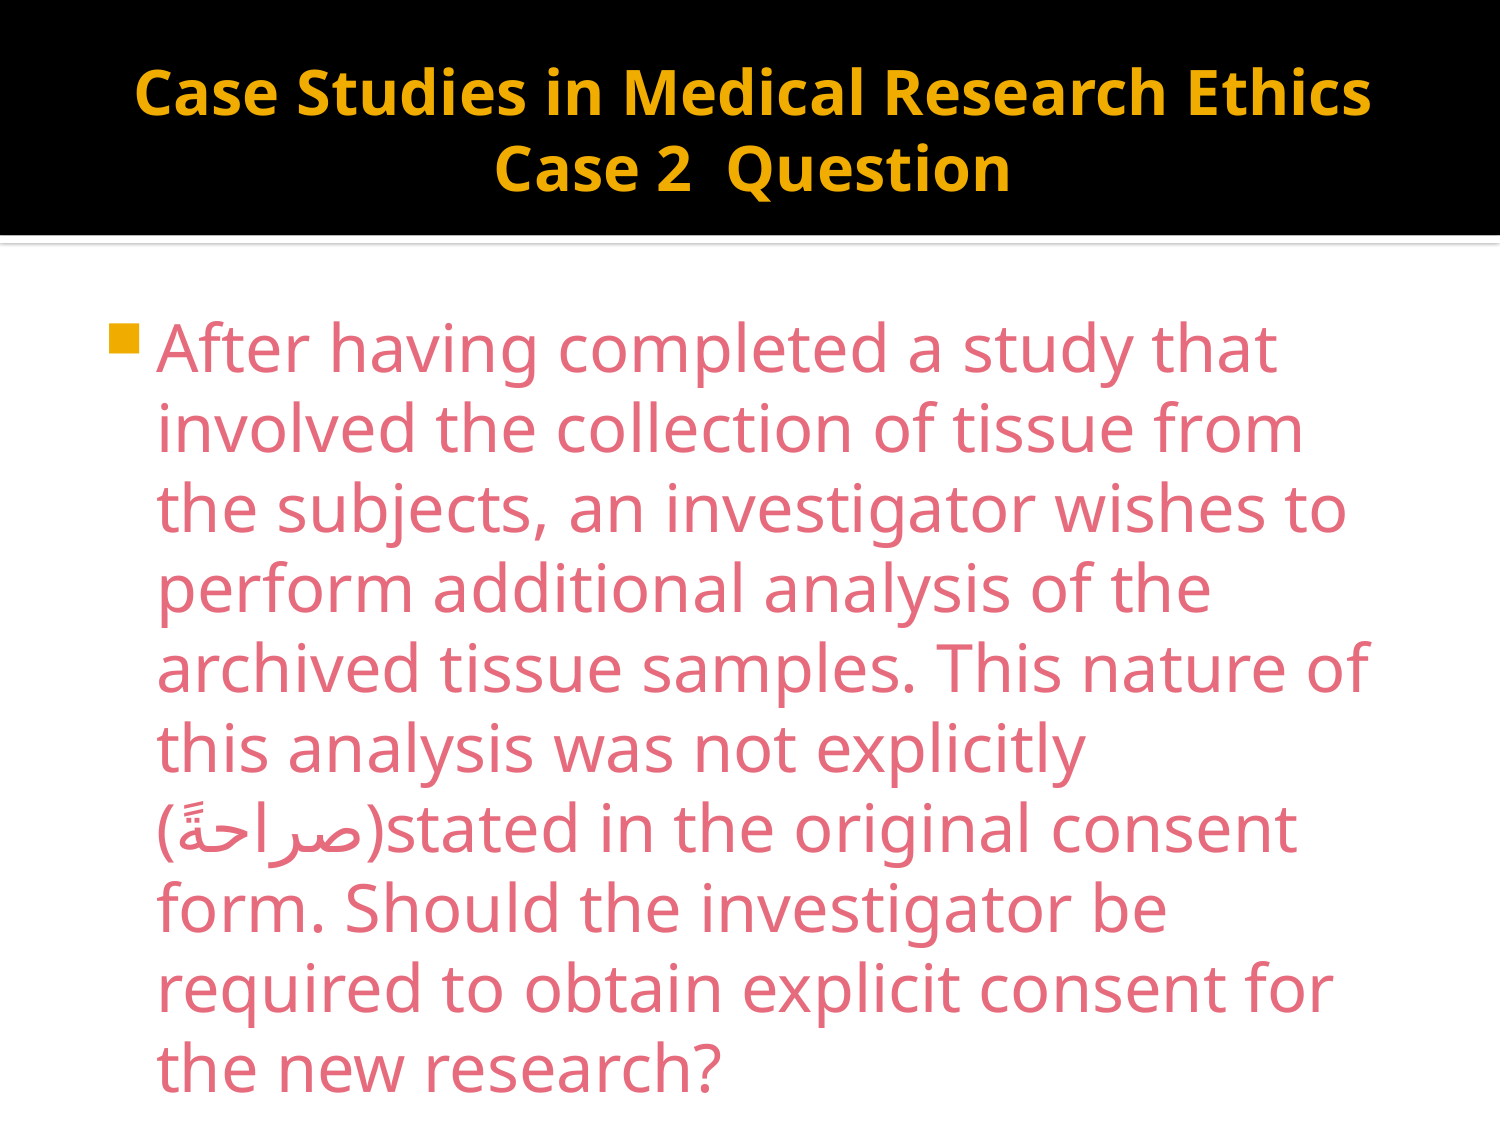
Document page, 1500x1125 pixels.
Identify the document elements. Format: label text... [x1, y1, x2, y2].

list After having completed a study that involved the collection of tissue from the subjects, an investigator wishes to perform additional analysis of the archived tissue samples. This nature of this analysis was not explicitly (صراحةً)stated in the original consent form. Should the investigator be required to obtain explicit consent for the new research? [75, 291, 1425, 1050]
title Case Studies in Medical Research Ethics Case 2 Question [75, 25, 1425, 231]
